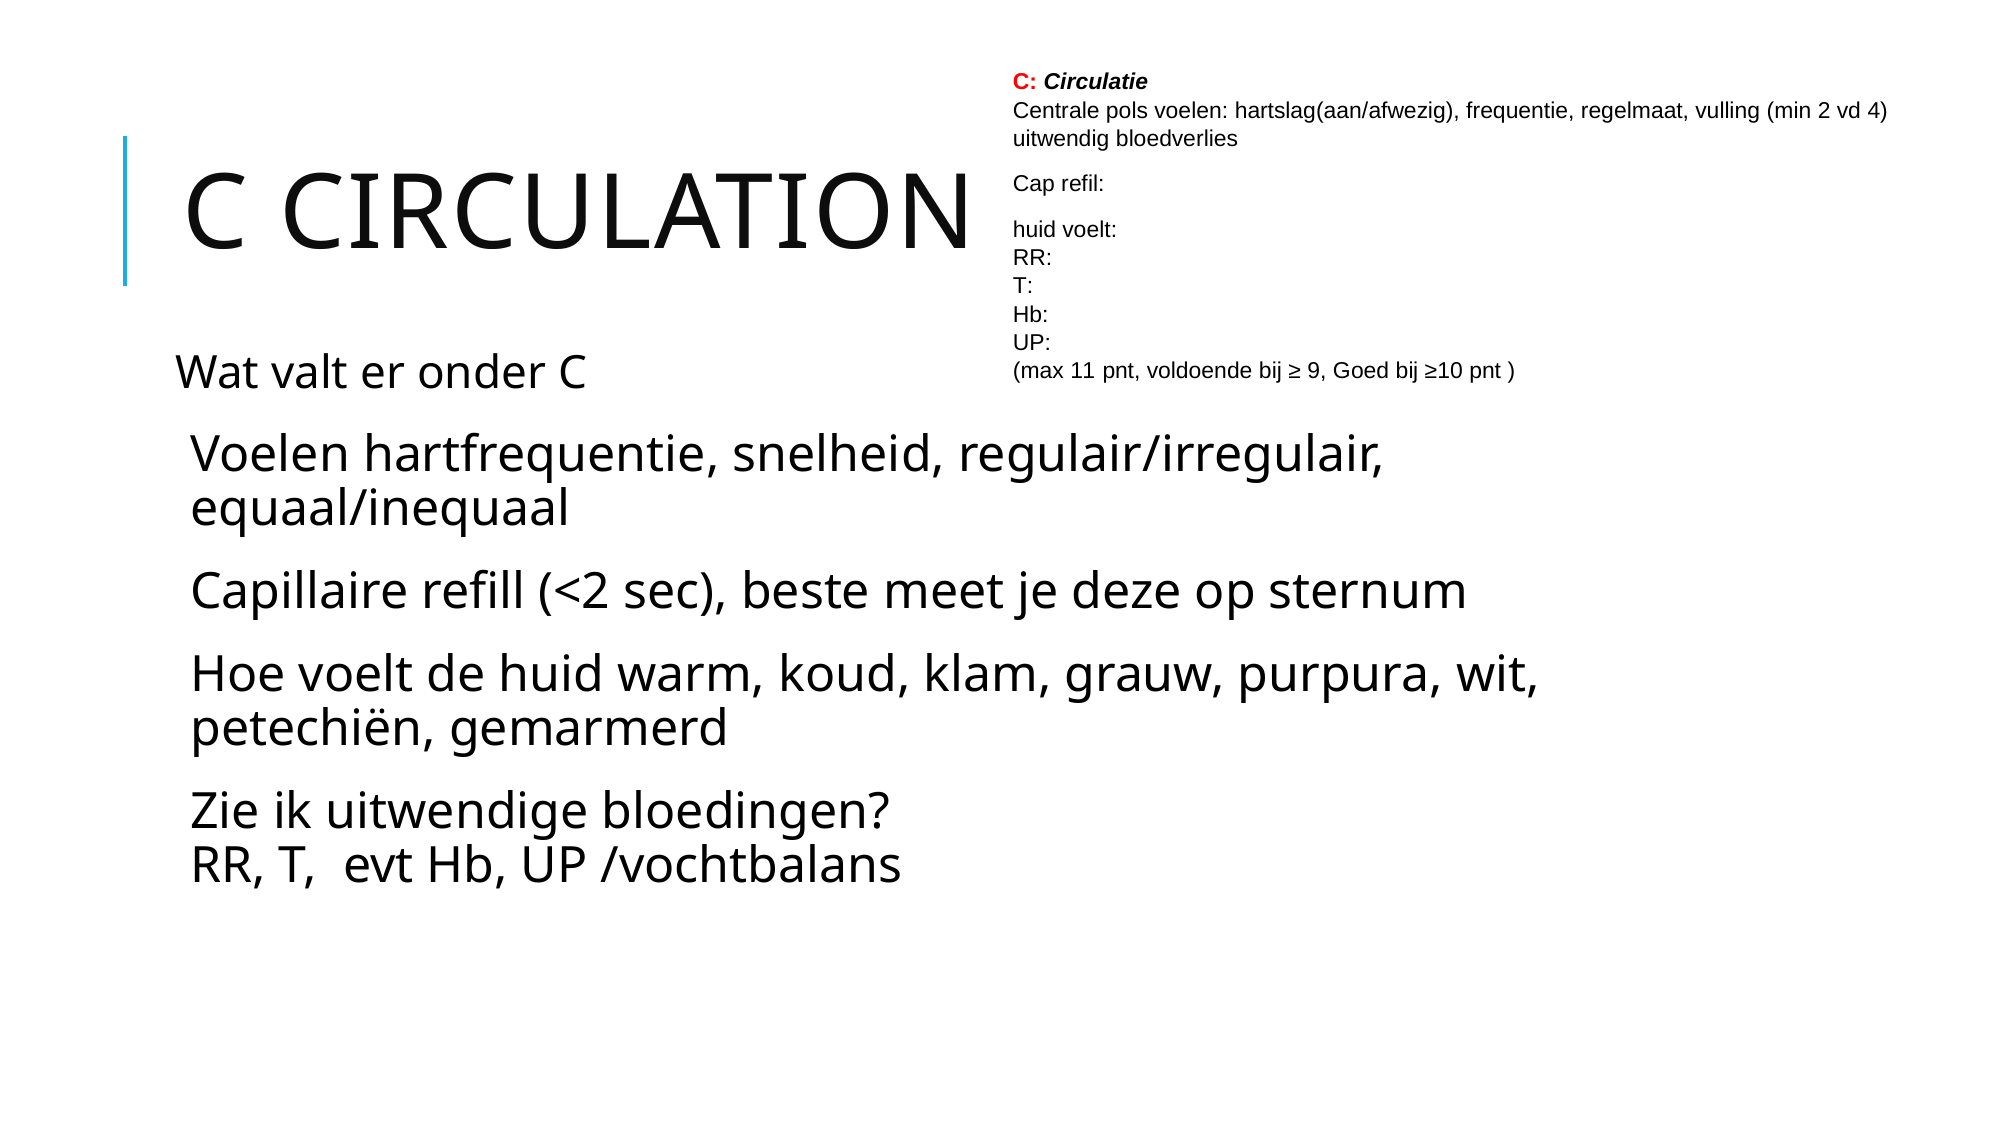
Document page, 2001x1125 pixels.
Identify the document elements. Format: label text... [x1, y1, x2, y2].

picture [1012, 68, 1959, 404]
title C circulation [168, 96, 1005, 341]
list Wat valt er onder C Voelen hartfrequentie, snelheid, regulair/irregulair, equaal/inequaal Capillaire refill (<2 sec), beste meet je deze op sternum Hoe voelt de huid warm, koud, klam, grauw, purpura, wit, petechiën, gemarmerd Zie ik uitwendige bloedingen? RR, T, evt Hb, UP /vochtbalans [168, 341, 1763, 1002]
